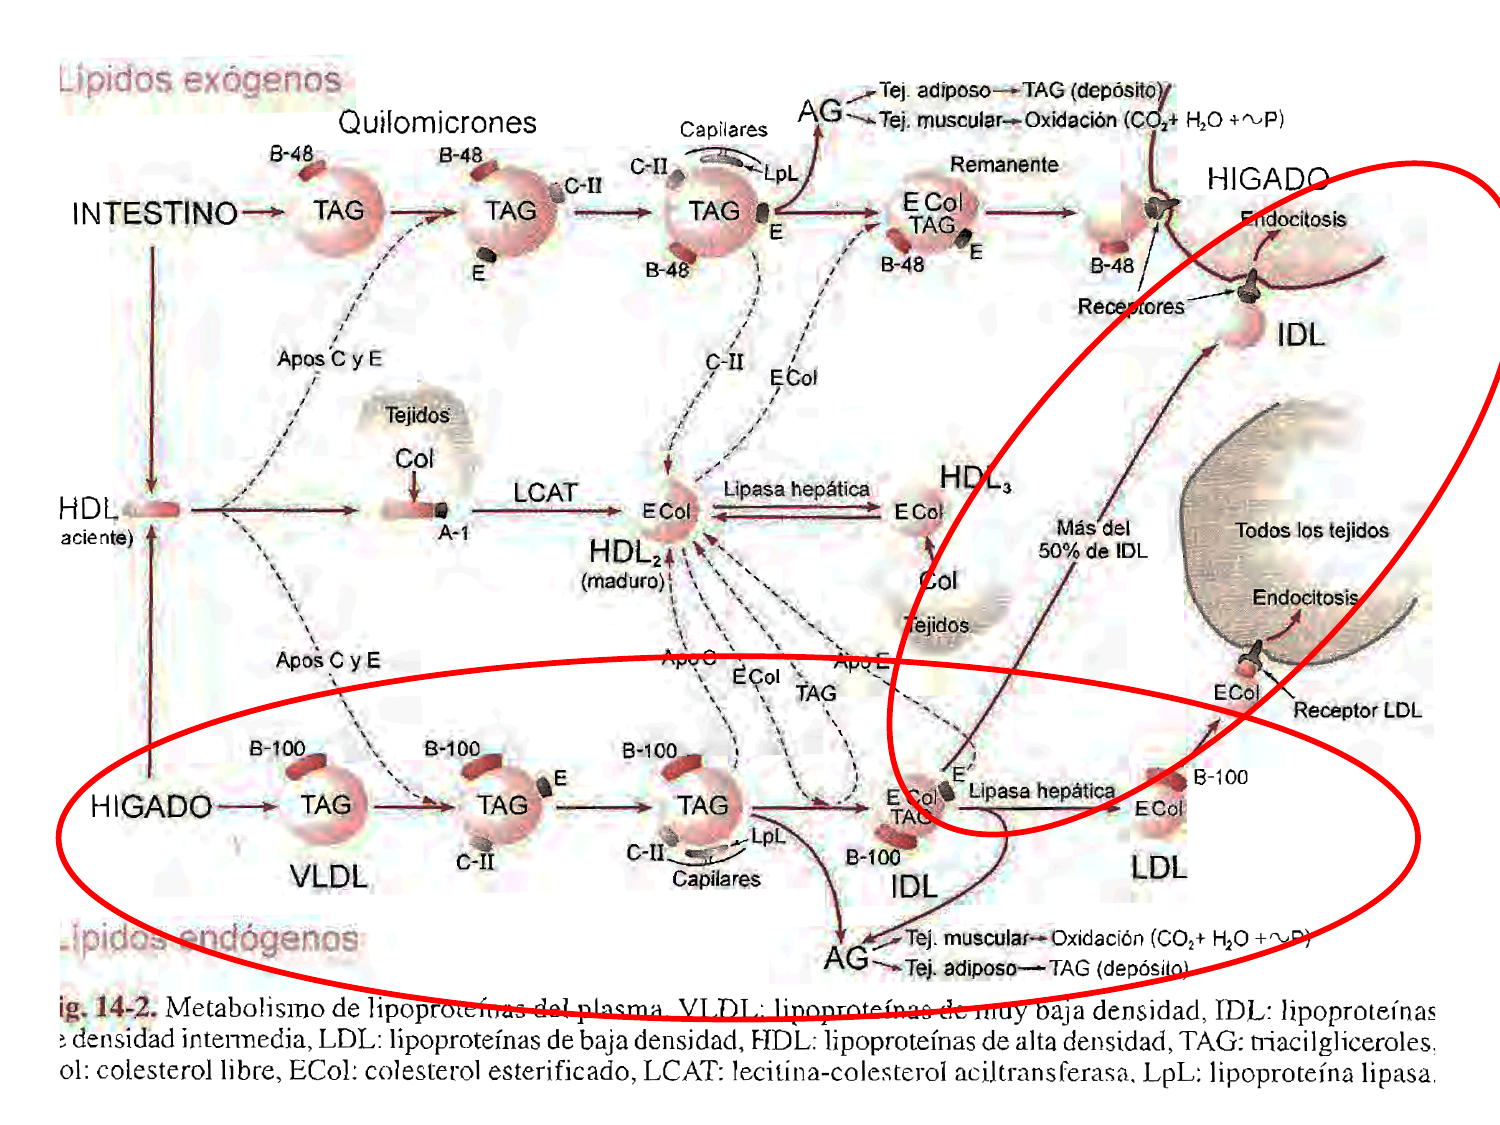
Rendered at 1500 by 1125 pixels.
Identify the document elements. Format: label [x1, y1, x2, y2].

text_box [1440, 163, 1500, 498]
picture [59, 53, 1436, 1091]
